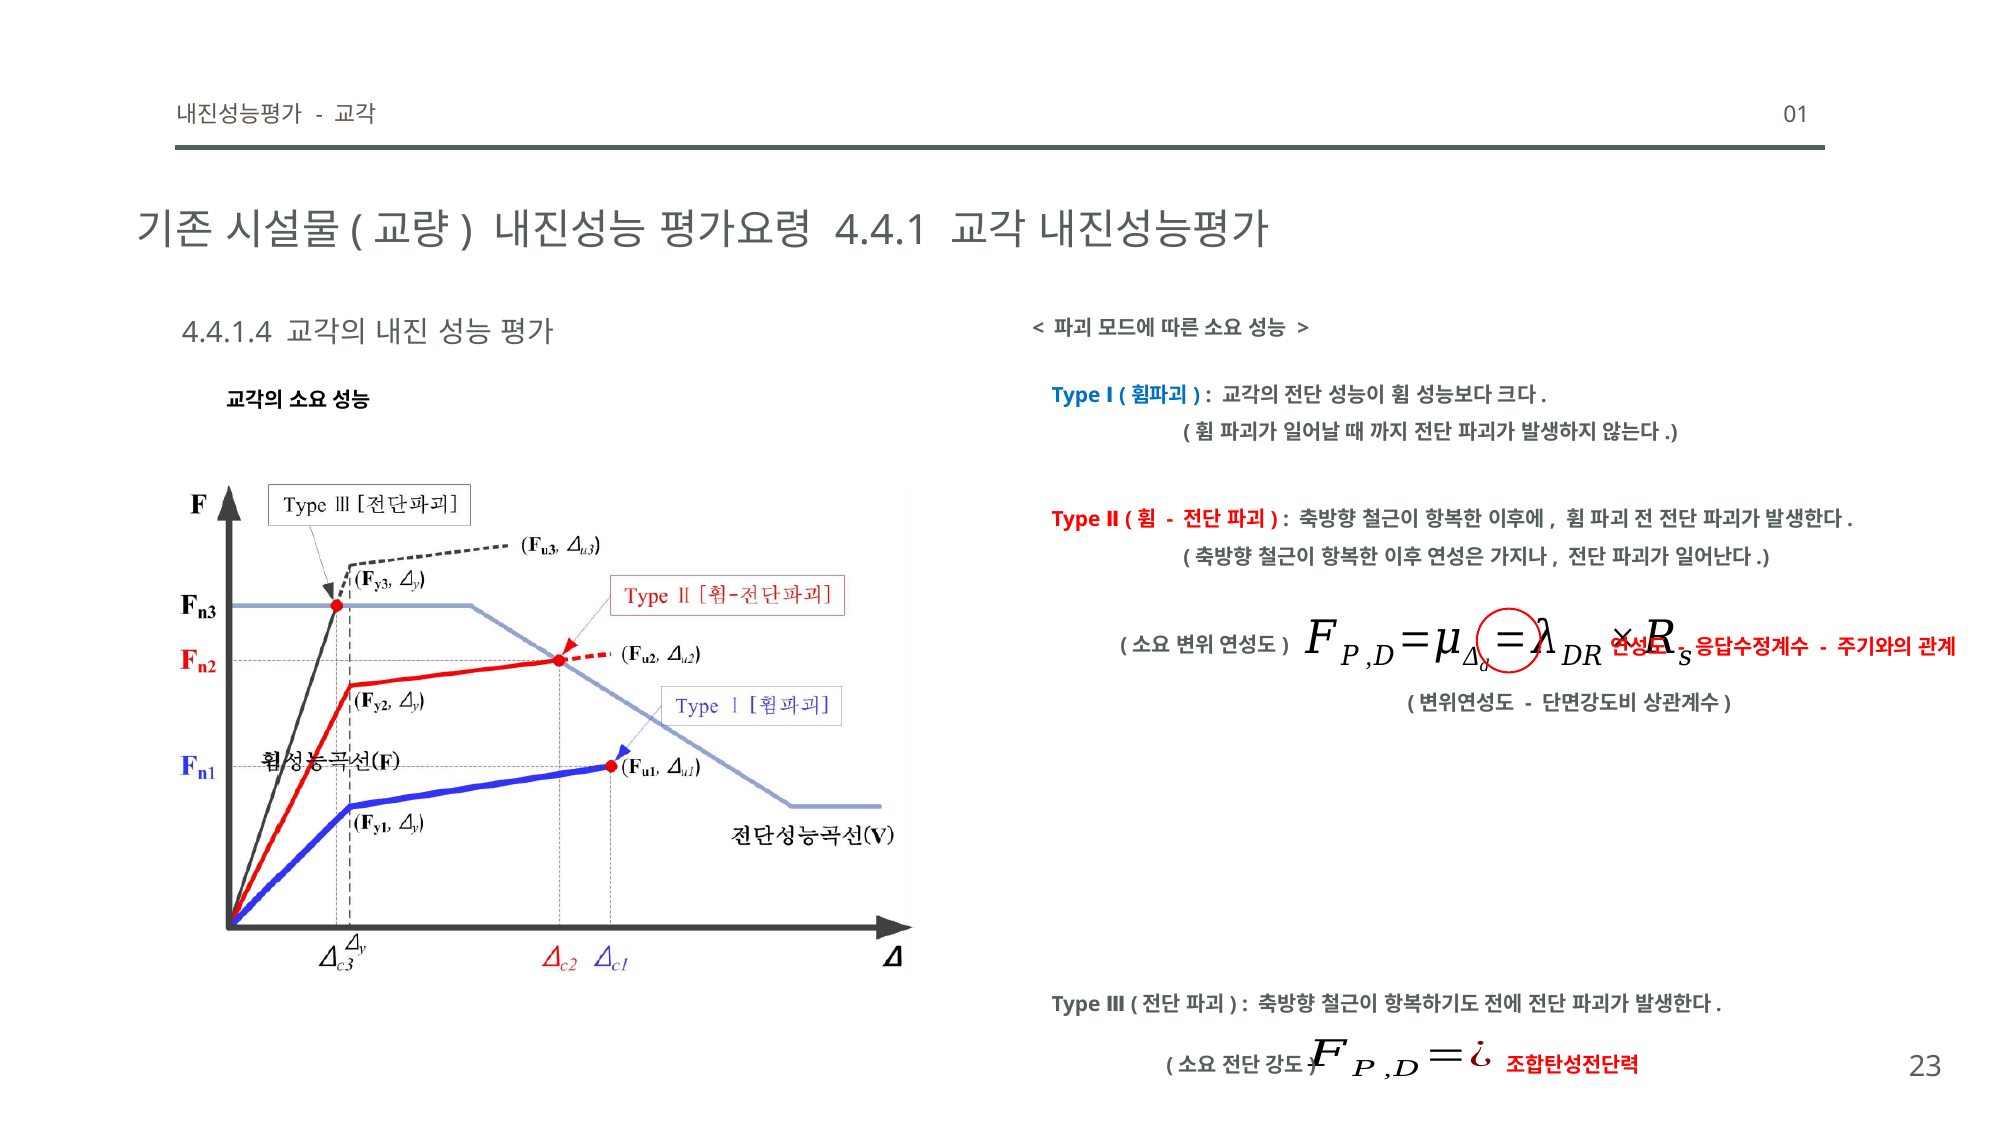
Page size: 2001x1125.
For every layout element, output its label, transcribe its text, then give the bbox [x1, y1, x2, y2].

text_box 4.4.1.4 교각의 내진 성능 평가 [167, 288, 769, 357]
text_box Type Ⅰ (휨파괴) : 교각의 전단 성능이 휨 성능보다 크다. (휨 파괴가 일어날 때 까지 전단 파괴가 발생하지 않는다.) [1036, 361, 1959, 452]
text_box 23 [1893, 1039, 1957, 1090]
text_box 교각의 소요 성능 [211, 366, 1036, 419]
text_box 연성도 - 응답수정계수 - 주기와의 관계 [1595, 613, 2000, 666]
text_box Type Ⅱ (휨 - 전단 파괴) : 축방향 철근이 항복한 이후에, 휨 파괴 전 전단 파괴가 발생한다. (축방향 철근이 항복한 이후 연성은 가지나, 전단 파괴가 일어난다.) [1036, 485, 1959, 576]
text_box < 파괴 모드에 따른 소요 성능 > [1017, 294, 1940, 347]
text_box Type Ⅲ (전단 파괴) : 축방향 철근이 항복하기도 전에 전단 파괴가 발생한다. [1036, 970, 1959, 1061]
picture [174, 457, 924, 984]
text_box [1475, 607, 1542, 674]
text_box 조합탄성전단력 [1491, 1031, 1862, 1084]
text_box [167, 91, 1825, 135]
text_box (소요 전단 강도) [1151, 1031, 1400, 1084]
text_box 기존 시설물(교량) 내진성능 평가요령 4.4.1 교각 내진성능평가 [121, 195, 1285, 260]
text_box (소요 변위 연성도) [1105, 611, 1354, 664]
